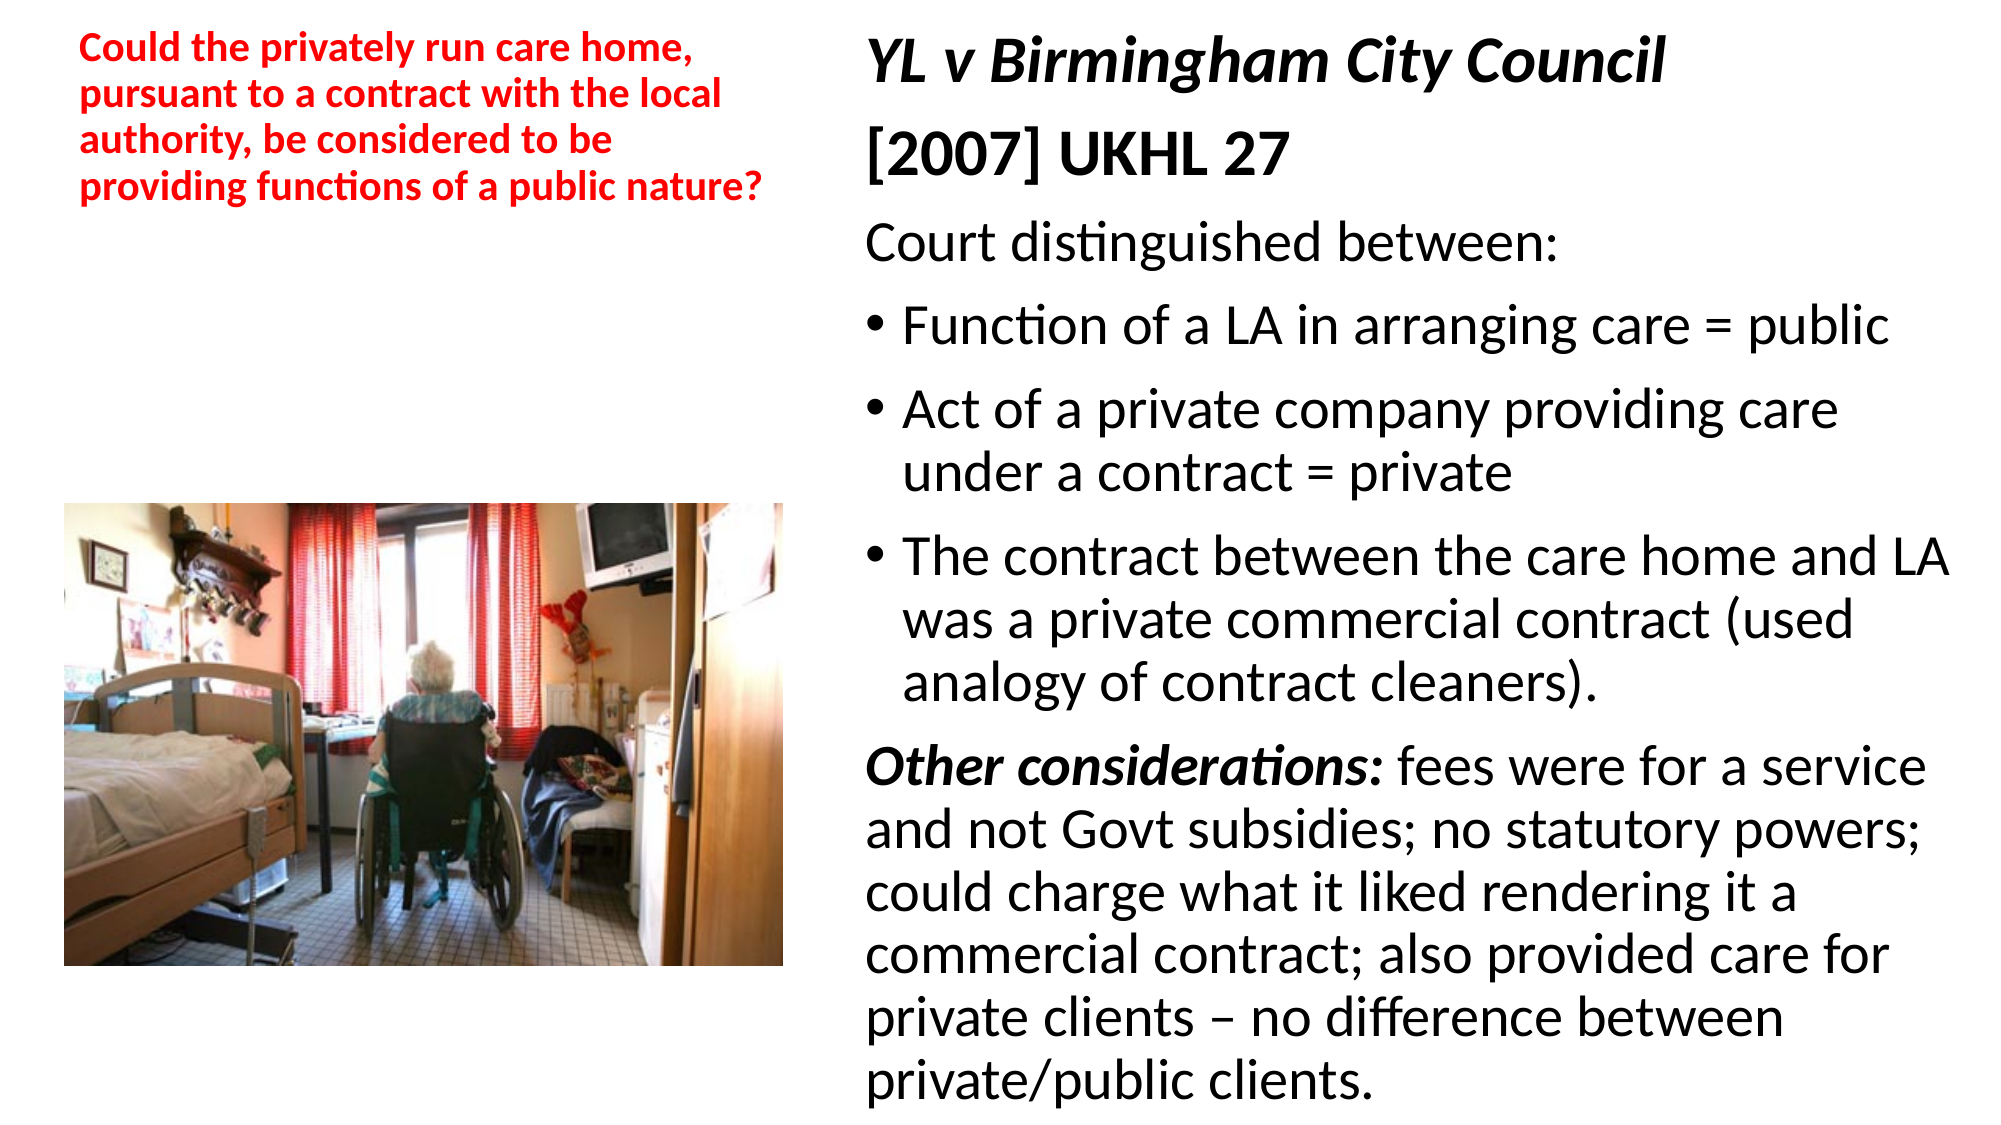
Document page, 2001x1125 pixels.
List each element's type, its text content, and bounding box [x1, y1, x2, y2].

title Could the privately run care home, pursuant to a contract with the local authority, be considered to be providing functions of a public nature? [64, 0, 783, 338]
list YL v Birmingham City Council [2007] UKHL 27 Court distinguished between: Function of a LA in arranging care = public Act of a private company providing care under a contract = private The contract between the care home and LA was a private commercial contract (used analogy of contract cleaners). Other considerations: fees were for a service and not Govt subsidies; no statutory powers; could charge what it liked rendering it a commercial contract; also provided care for private clients – no difference between private/public clients. [850, 17, 1967, 1092]
picture [64, 503, 783, 967]
